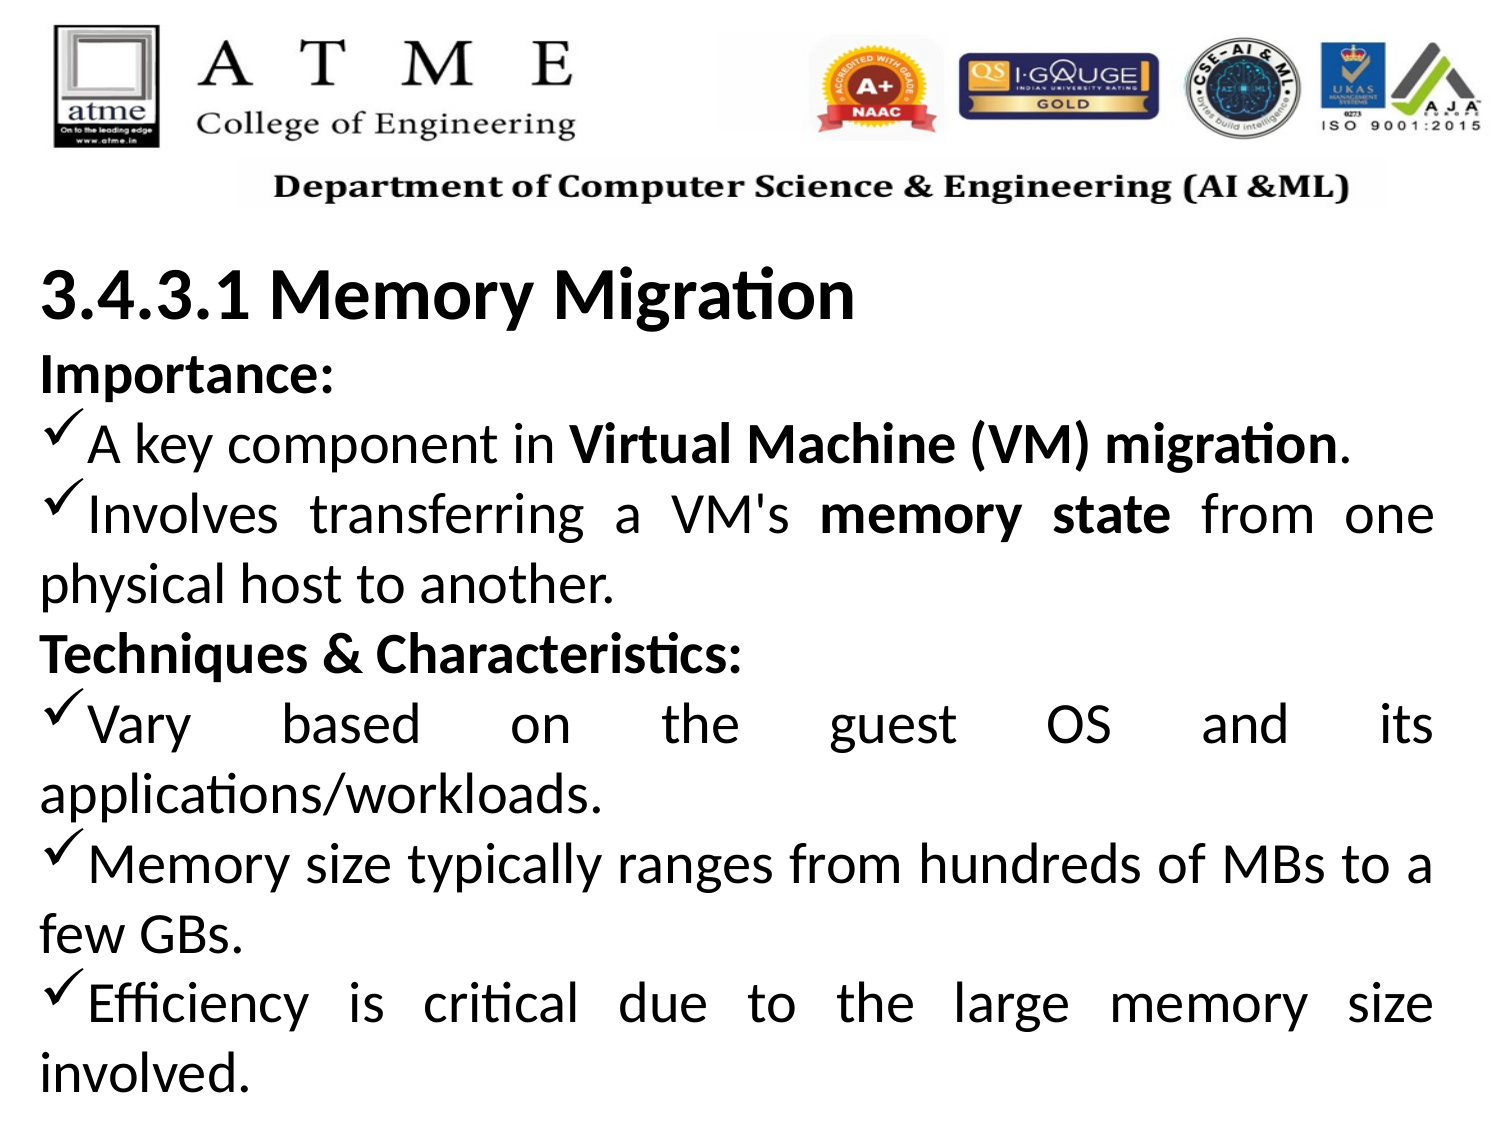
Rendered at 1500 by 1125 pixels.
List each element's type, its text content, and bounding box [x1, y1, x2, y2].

picture [24, 0, 1500, 226]
text_box 3.4.3.1 Memory Migration Importance: A key component in Virtual Machine (VM) migration. Involves transferring a VM's memory state from one physical host to another. Techniques & Characteristics: Vary based on the guest OS and its applications/workloads. Memory size typically ranges from hundreds of MBs to a few GBs. Efficiency is critical due to the large memory size involved. [24, 237, 1450, 1125]
